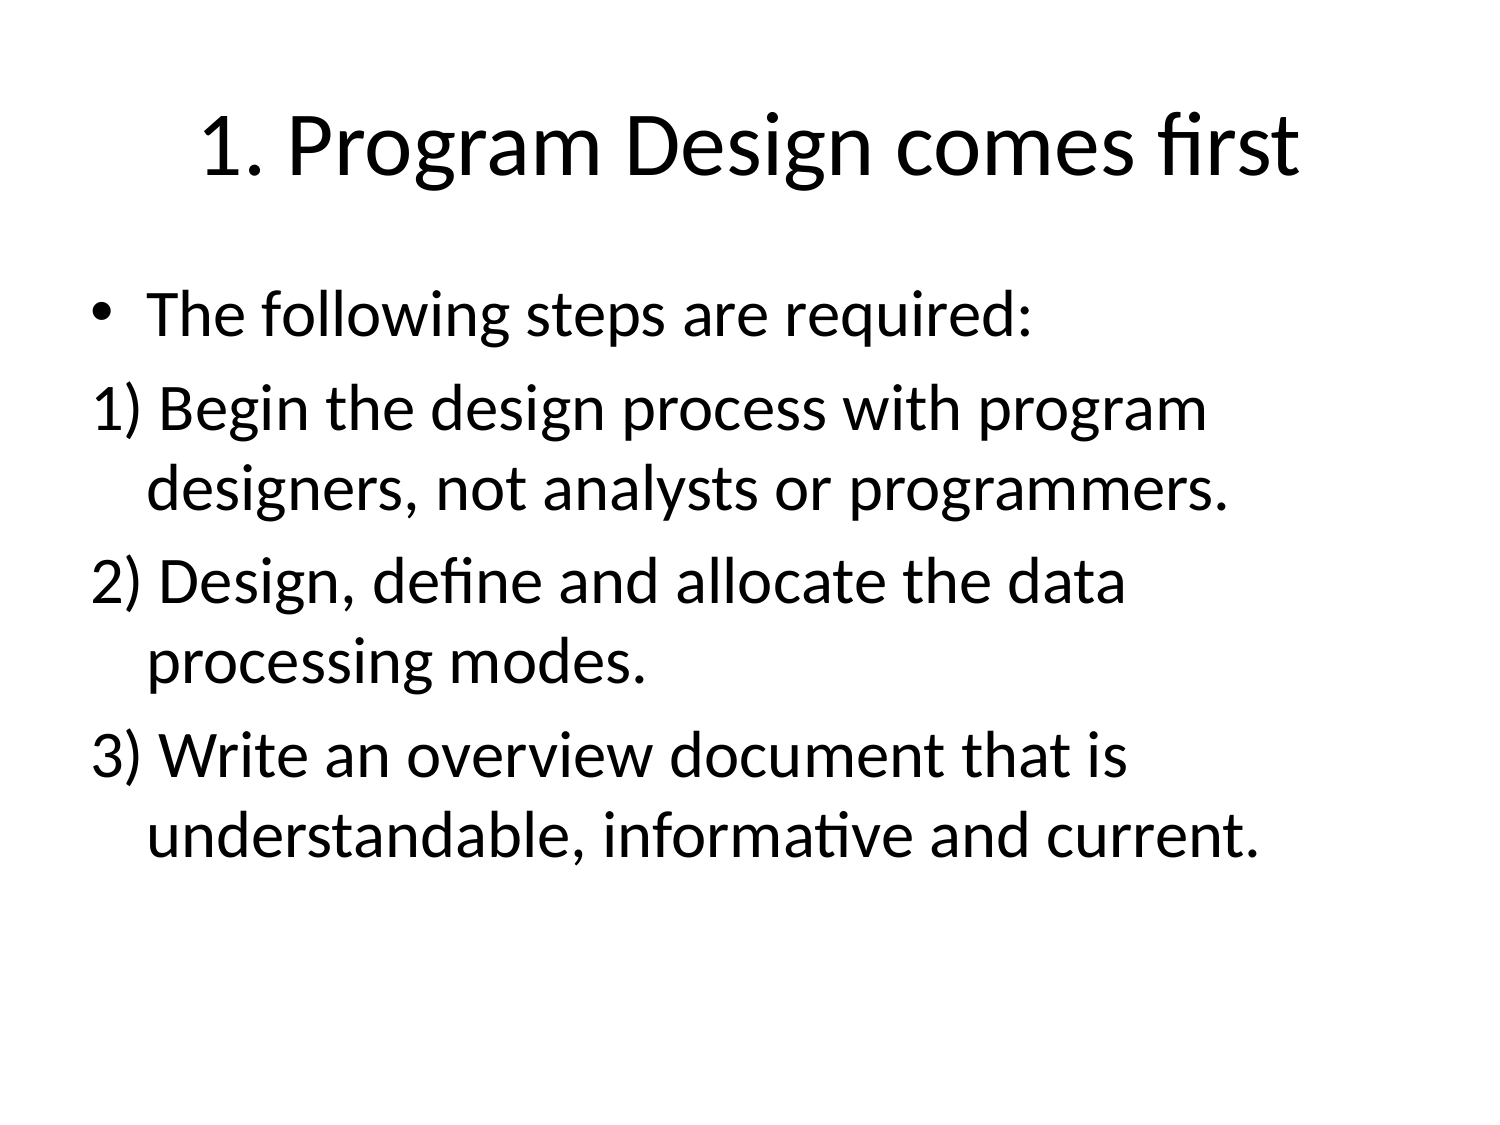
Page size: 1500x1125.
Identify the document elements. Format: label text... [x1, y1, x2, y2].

title 1. Program Design comes first [75, 45, 1425, 233]
list The following steps are required: 1) Begin the design process with program designers, not analysts or programmers. 2) Design, define and allocate the data processing modes. 3) Write an overview document that is understandable, informative and current. [75, 262, 1425, 1005]
